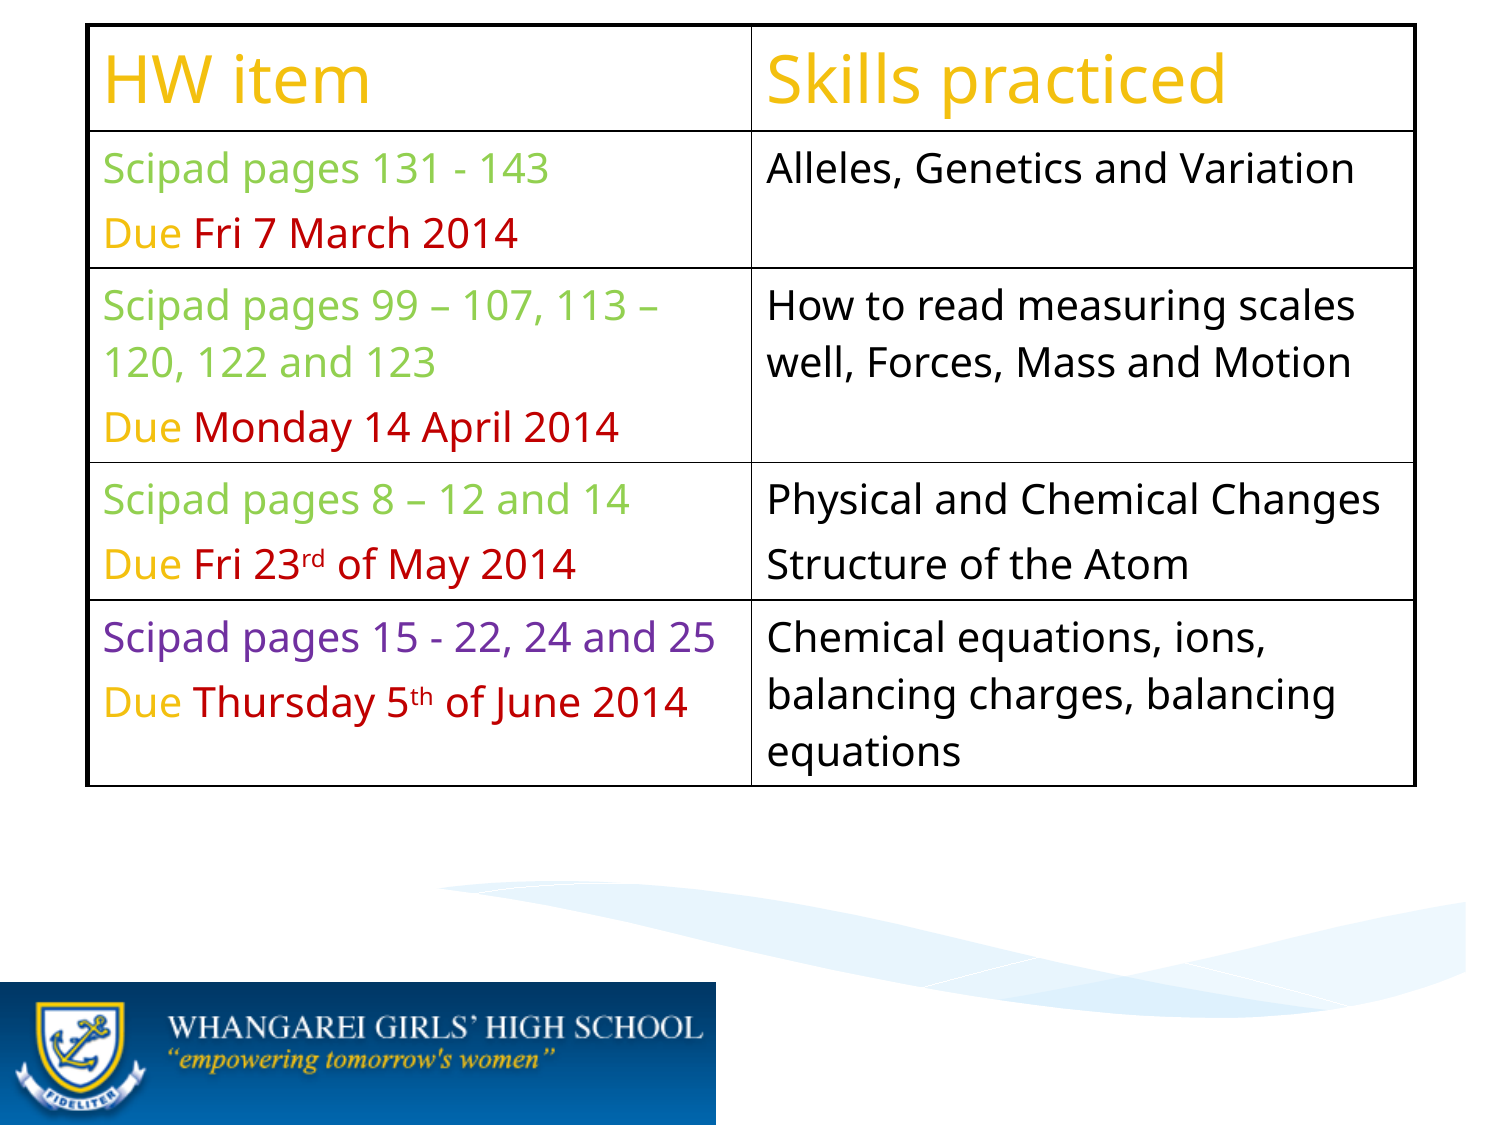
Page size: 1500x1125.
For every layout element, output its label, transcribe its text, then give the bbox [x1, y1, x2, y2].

table_cell How to read measuring scales well, Forces, Mass and Motion [752, 269, 1413, 462]
table_cell Scipad pages 8 – 12 and 14 Due Fri 23rd of May 2014 [90, 463, 751, 599]
table_cell Chemical equations, ions, balancing charges, balancing equations [752, 601, 1413, 785]
table_header HW item [90, 27, 751, 130]
table_cell Physical and Chemical Changes Structure of the Atom [752, 463, 1413, 599]
table_cell Scipad pages 15 - 22, 24 and 25 Due Thursday 5th of June 2014 [90, 601, 751, 785]
table_cell Scipad pages 99 – 107, 113 – 120, 122 and 123 Due Monday 14 April 2014 [90, 269, 751, 462]
table_header Skills practiced [752, 27, 1413, 130]
table_cell Alleles, Genetics and Variation [752, 132, 1413, 267]
picture [0, 982, 716, 1125]
table_cell Scipad pages 131 - 143 Due Fri 7 March 2014 [90, 132, 751, 267]
